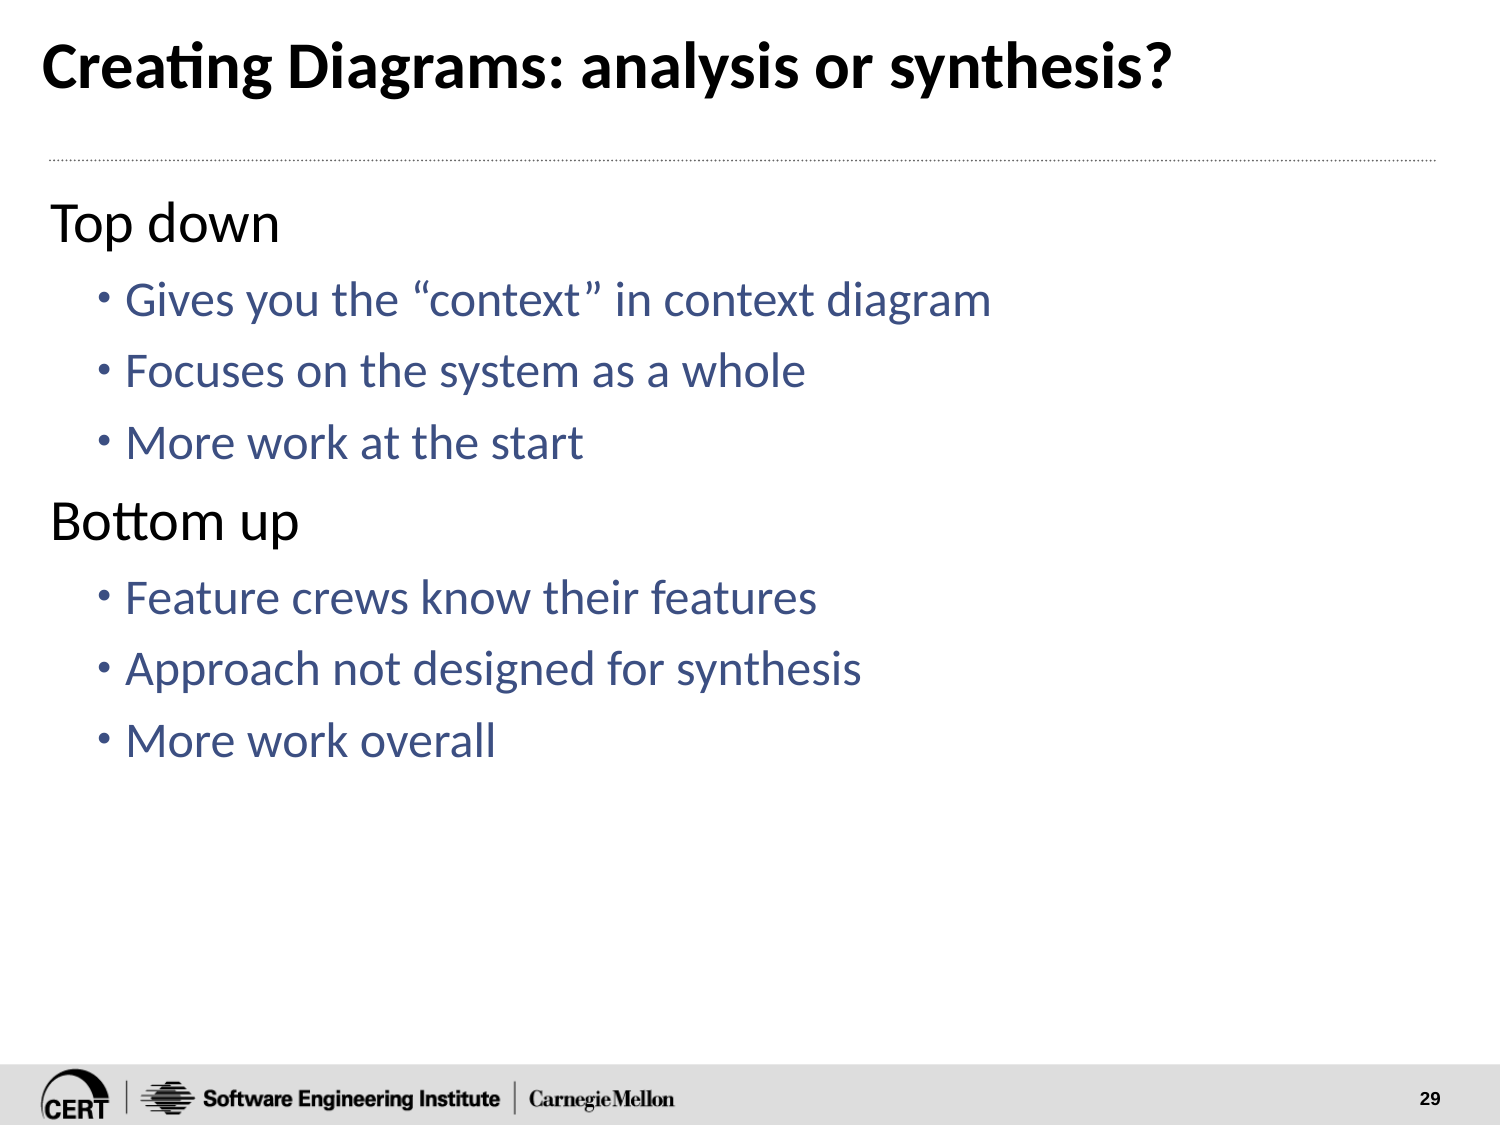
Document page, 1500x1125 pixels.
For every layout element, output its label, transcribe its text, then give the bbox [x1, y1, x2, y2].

list Top down Gives you the “context” in context diagram Focuses on the system as a whole More work at the start Bottom up Feature crews know their features Approach not designed for synthesis More work overall [49, 187, 1438, 1001]
picture [24, 1065, 688, 1125]
title Creating Diagrams: analysis or synthesis? [42, 37, 1434, 155]
